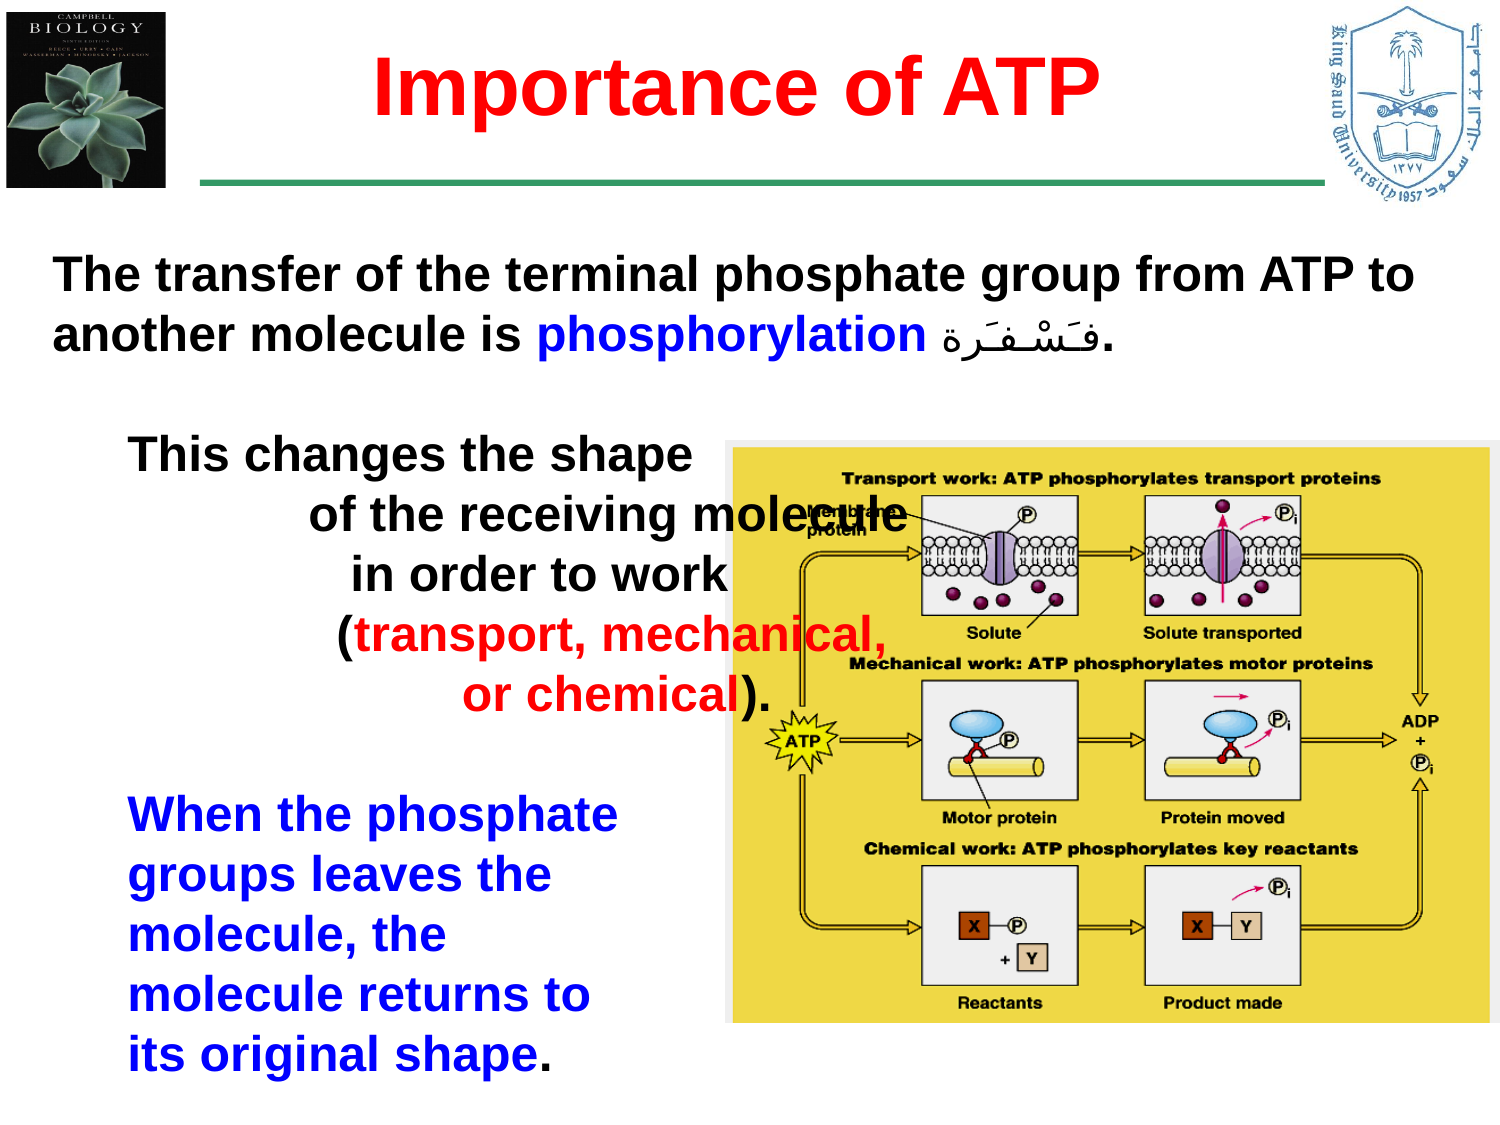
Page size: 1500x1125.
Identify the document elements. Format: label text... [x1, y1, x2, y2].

text_box The transfer of the terminal phosphate group from ATP to another molecule is phosphorylation فـَسْـفـَرة. This changes the shape of the receiving molecule in order to work (transport, mechanical, or chemical). When the phosphate groups leaves the molecule, the molecule returns to its original shape. [37, 233, 1450, 1089]
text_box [5, 0, 1488, 209]
picture [724, 439, 1500, 1023]
